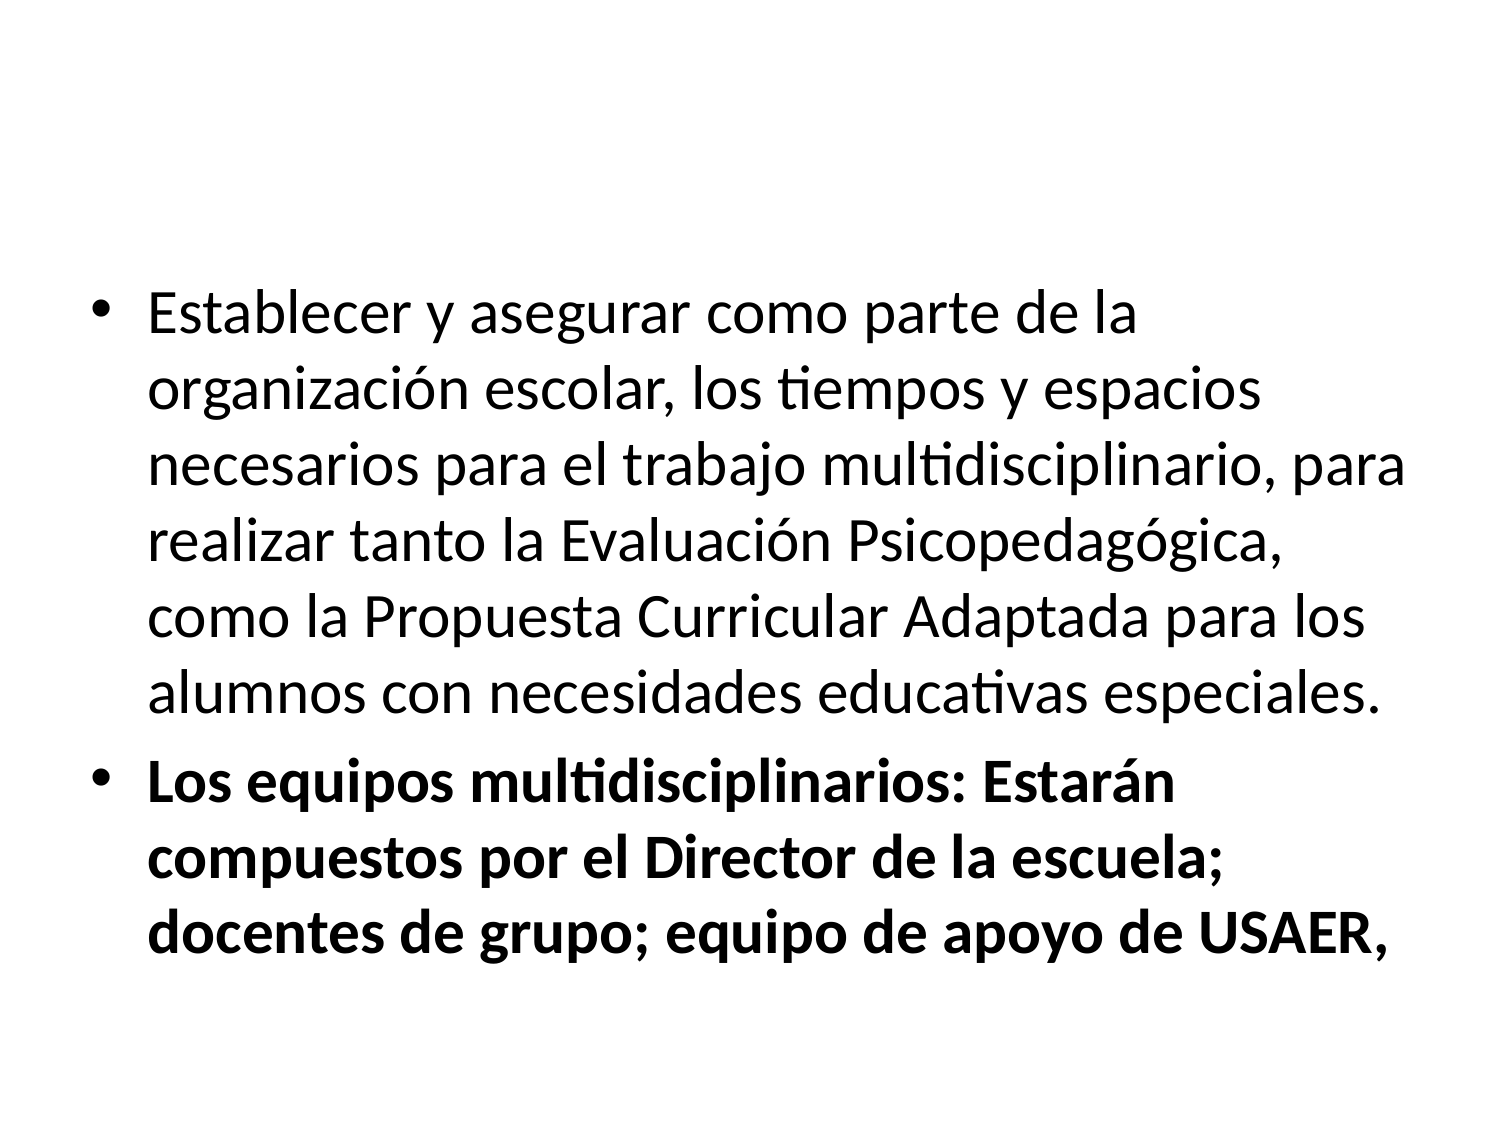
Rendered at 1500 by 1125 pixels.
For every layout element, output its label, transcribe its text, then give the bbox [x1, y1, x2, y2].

list Establecer y asegurar como parte de la organización escolar, los tiempos y espacios necesarios para el trabajo multidisciplinario, para realizar tanto la Evaluación Psicopedagógica, como la Propuesta Curricular Adaptada para los alumnos con necesidades educativas especiales. Los equipos multidisciplinarios: Estarán compuestos por el Director de la escuela; docentes de grupo; equipo de apoyo de USAER, [75, 262, 1425, 1005]
